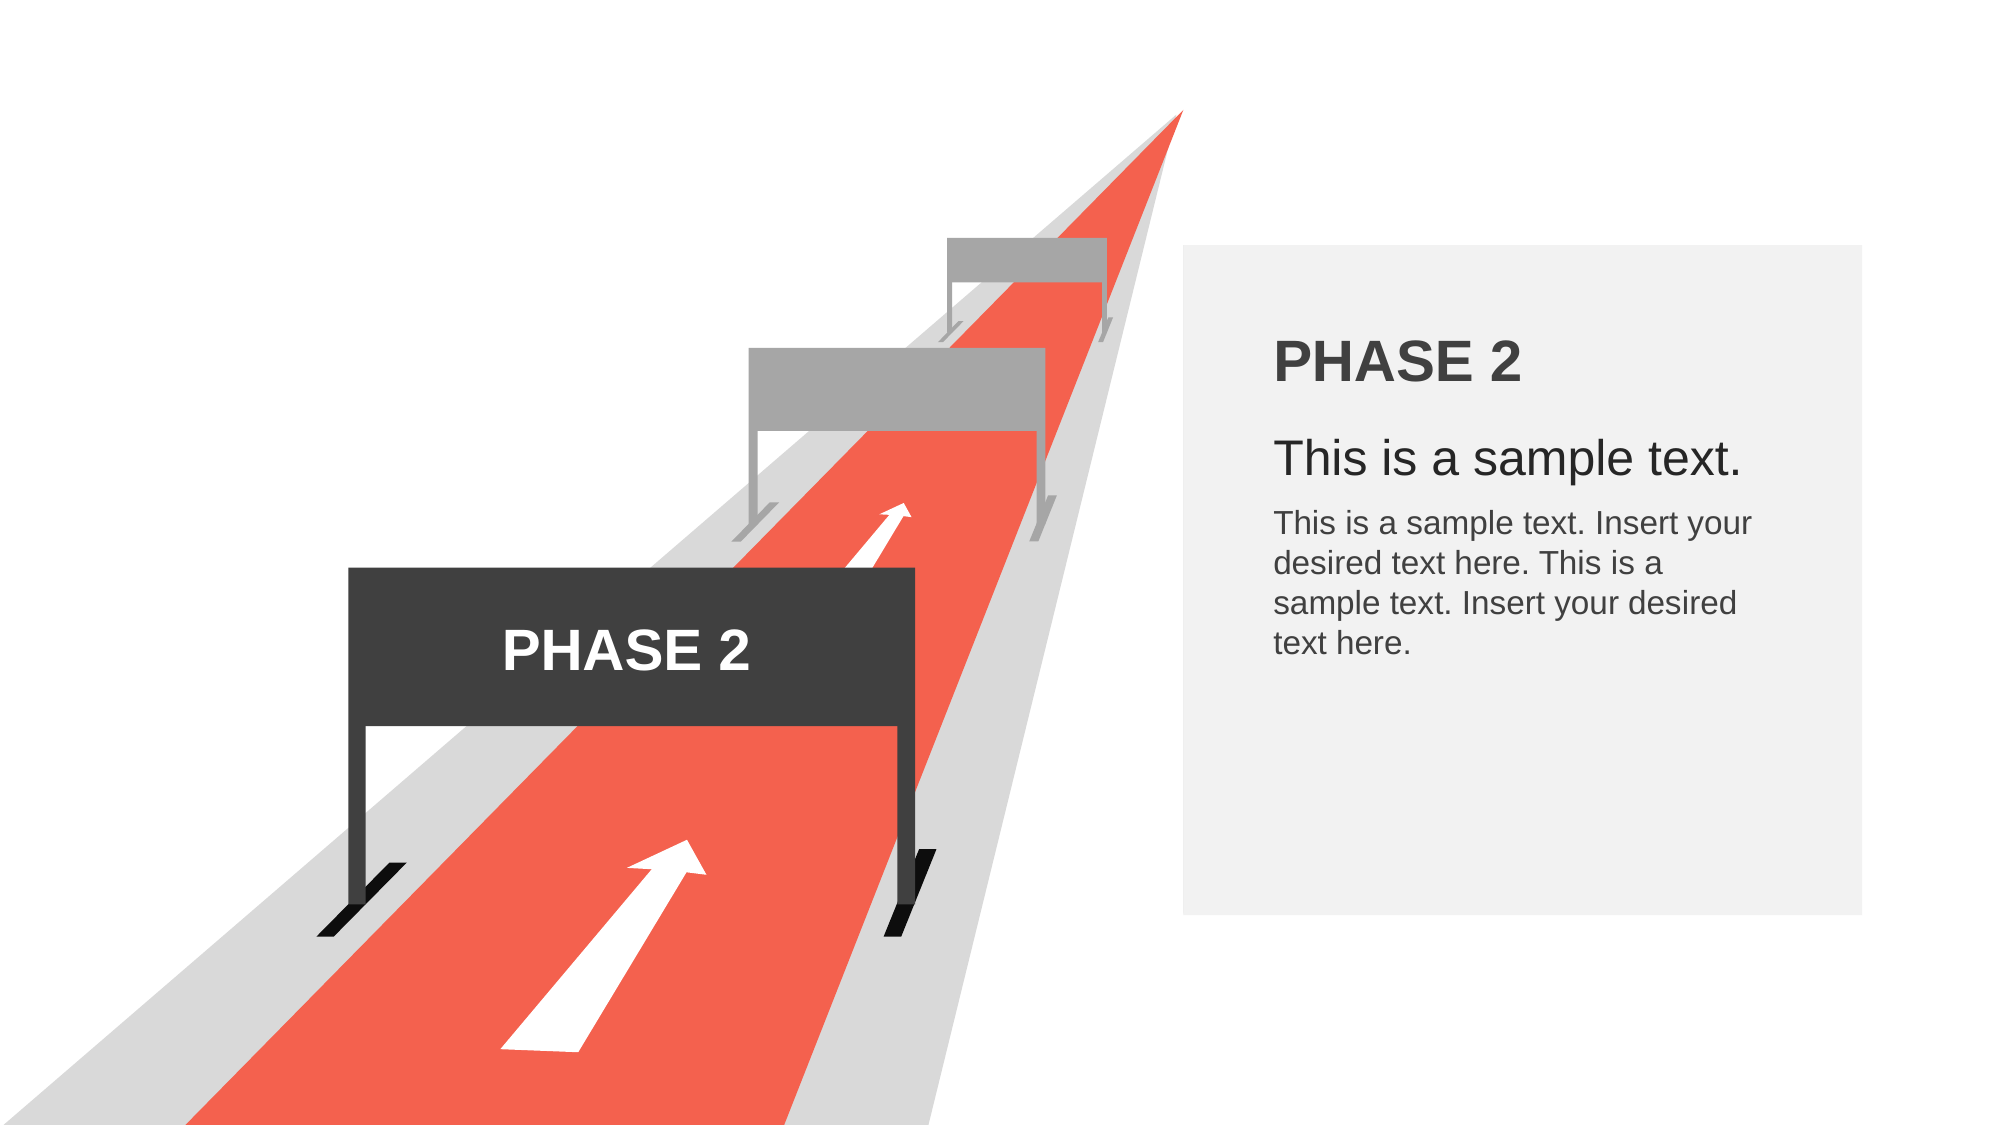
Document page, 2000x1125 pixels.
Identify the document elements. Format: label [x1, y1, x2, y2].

text_box [731, 347, 1058, 542]
text_box [316, 567, 937, 937]
text_box [0, 109, 1184, 1125]
text_box [937, 237, 1114, 343]
text_box [1183, 244, 1863, 916]
